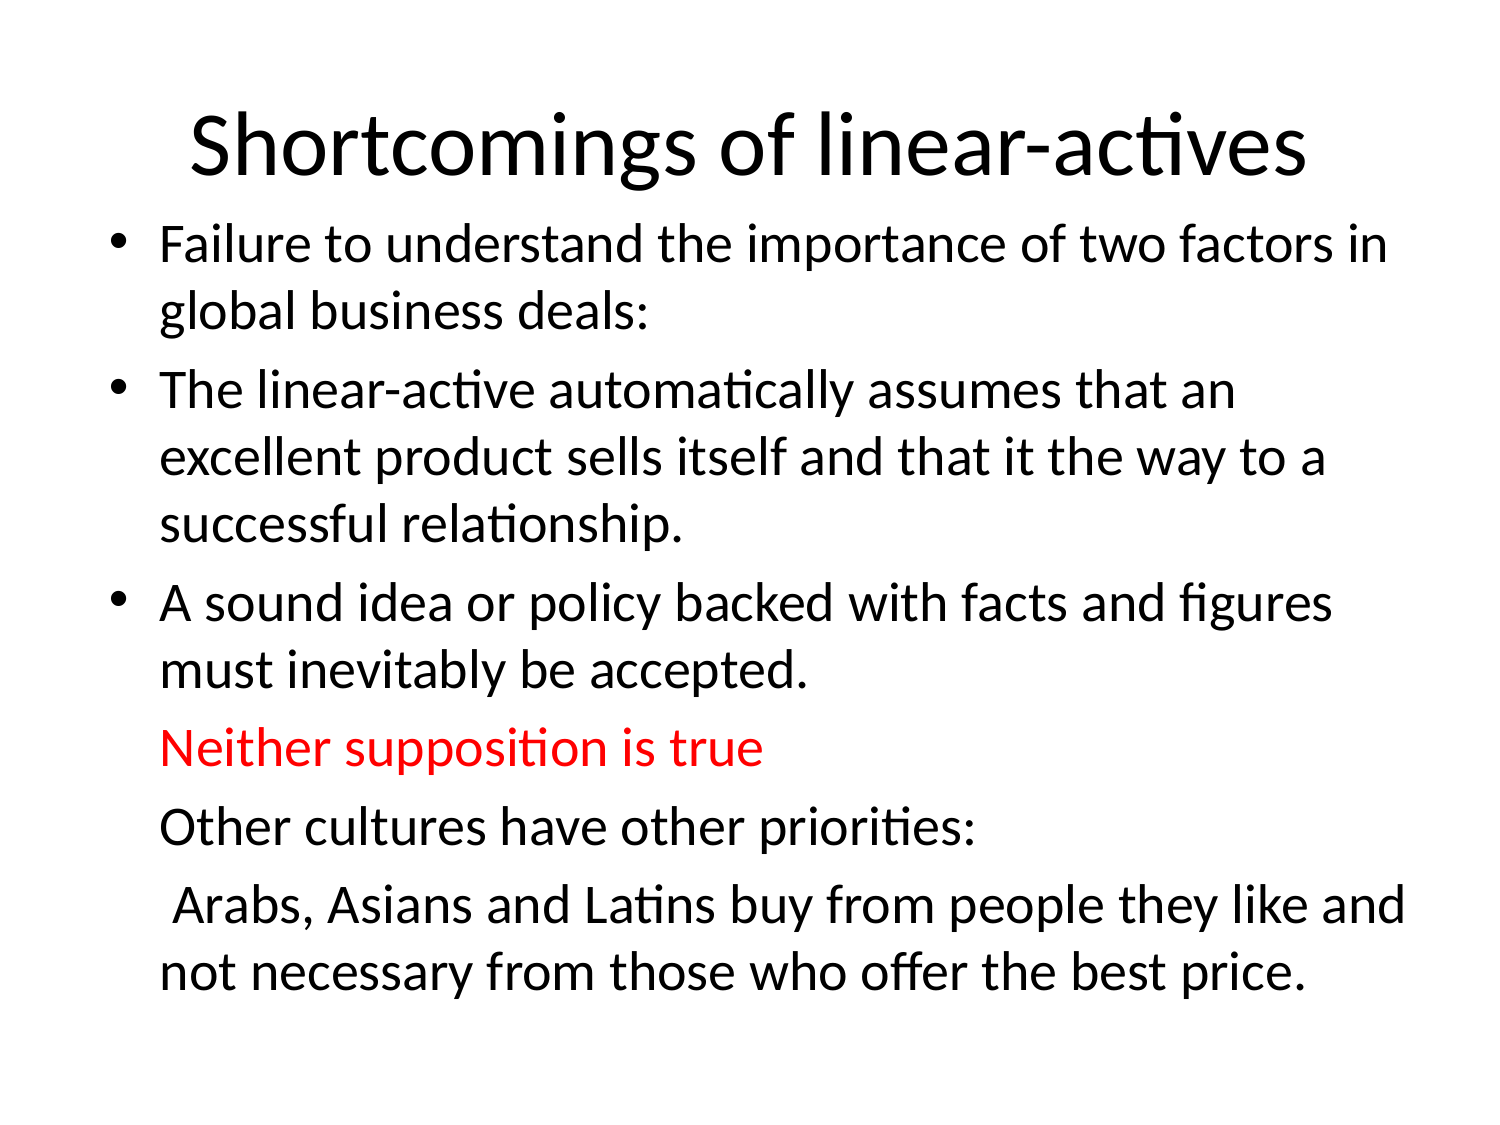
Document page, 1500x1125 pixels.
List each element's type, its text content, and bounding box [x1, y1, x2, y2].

list Failure to understand the importance of two factors in global business deals: The linear-active automatically assumes that an excellent product sells itself and that it the way to a successful relationship. A sound idea or policy backed with facts and figures must inevitably be accepted. Neither supposition is true Other cultures have other priorities: Arabs, Asians and Latins buy from people they like and not necessary from those who offer the best price. [93, 199, 1425, 1079]
title Shortcomings of linear-actives [75, 45, 1425, 233]
